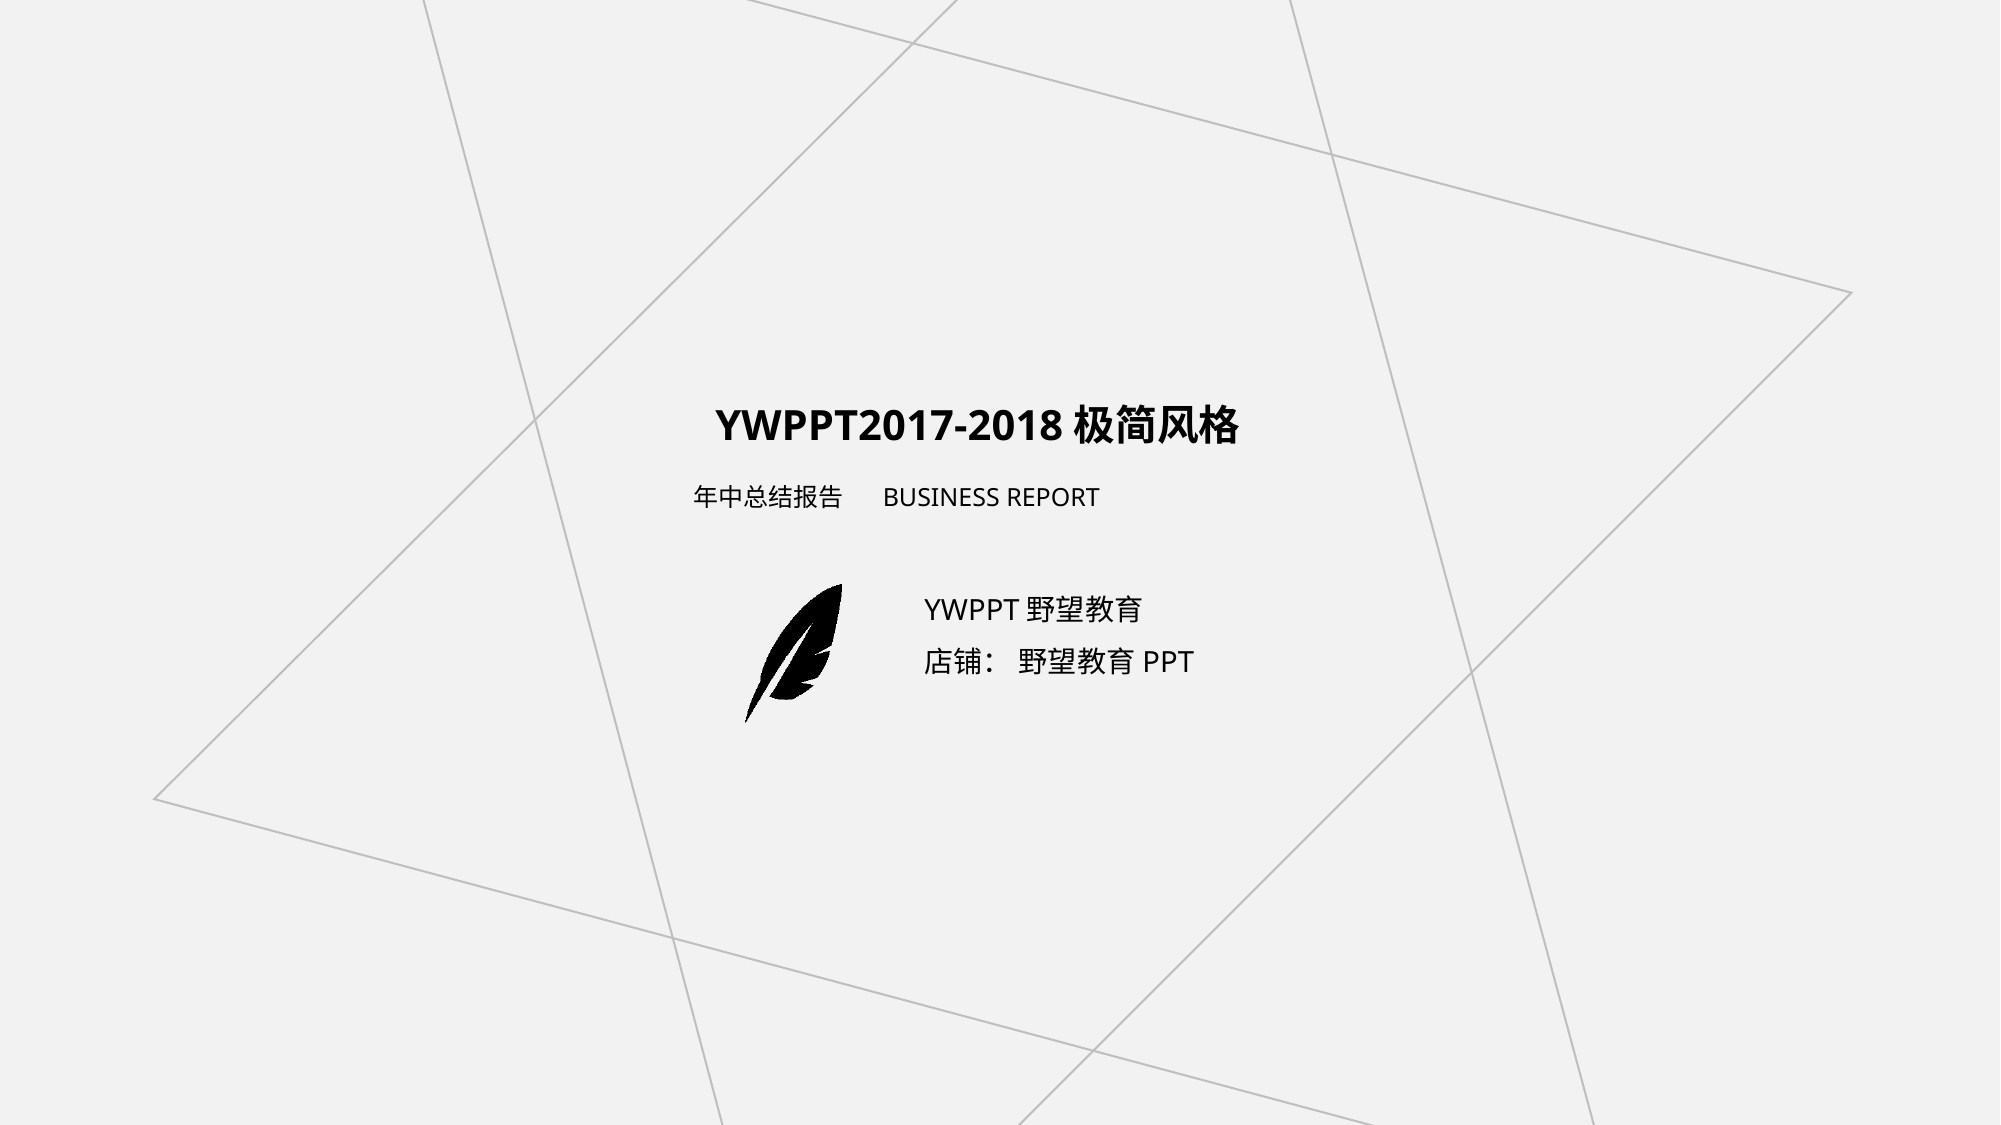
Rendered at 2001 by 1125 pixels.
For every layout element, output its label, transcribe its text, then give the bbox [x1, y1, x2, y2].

text_box [913, 0, 1333, 153]
text_box YWPPT2017-2018极简风格 [679, 366, 1423, 456]
text_box 年中总结报告 BUSINESS REPORT [679, 473, 1298, 519]
text_box [1094, 673, 1595, 1125]
picture [745, 584, 842, 723]
text_box YWPPT野望教育 店铺： 野望教育PPT [909, 566, 1384, 686]
text_box [152, 420, 671, 939]
text_box [422, 0, 1854, 1125]
